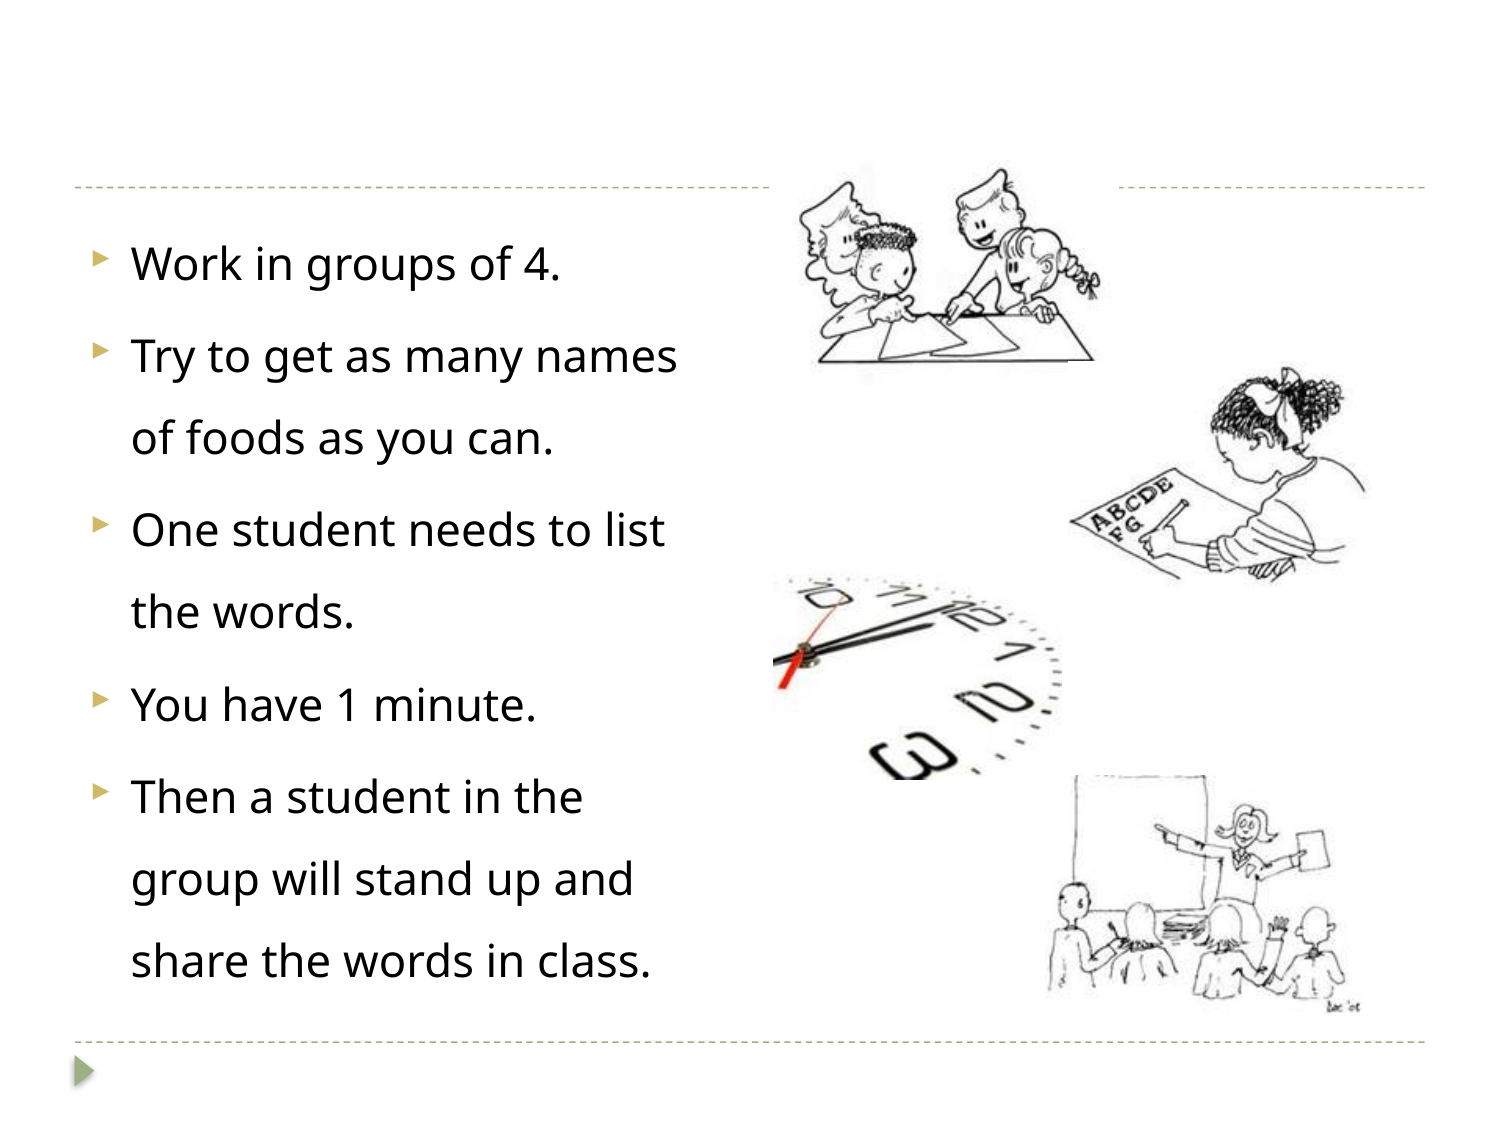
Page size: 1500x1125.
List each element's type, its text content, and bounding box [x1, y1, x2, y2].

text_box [773, 160, 1371, 1019]
list Work in groups of 4. Try to get as many names of foods as you can. One student needs to list the words. You have 1 minute. Then a student in the group will stand up and share the words in class. [75, 200, 738, 1010]
